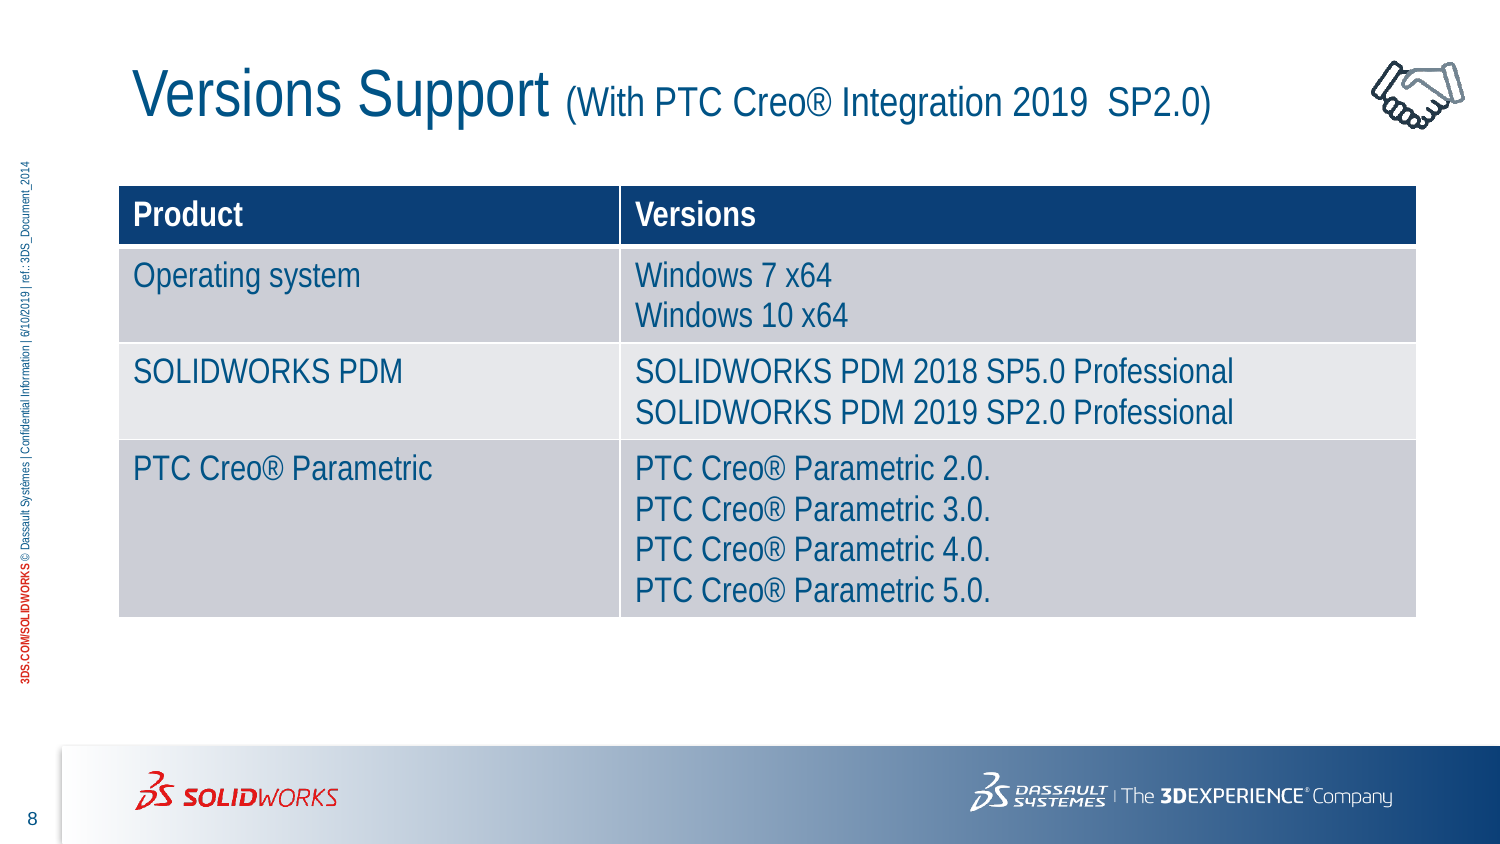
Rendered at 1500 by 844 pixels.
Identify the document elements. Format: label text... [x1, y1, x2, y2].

table_cell PTC Creo® Parametric [119, 440, 619, 617]
picture [962, 771, 1400, 812]
table_cell SOLIDWORKS PDM 2018 SP5.0 Professional SOLIDWORKS PDM 2019 SP2.0 Professional [621, 344, 1416, 439]
table_cell SOLIDWORKS PDM [119, 344, 619, 439]
picture [135, 771, 338, 810]
table_header Product [119, 186, 619, 244]
table_cell Windows 7 x64 Windows 10 x64 [621, 249, 1416, 342]
title Versions Support (With PTC Creo® Integration 2019 SP2.0) [118, 59, 1353, 121]
table_cell PTC Creo® Parametric 2.0. PTC Creo® Parametric 3.0. PTC Creo® Parametric 4.0. PTC Creo® Parametric 5.0. [621, 440, 1416, 617]
table_cell Operating system [119, 249, 619, 342]
table_header Versions [621, 186, 1416, 244]
picture [1358, 30, 1477, 150]
